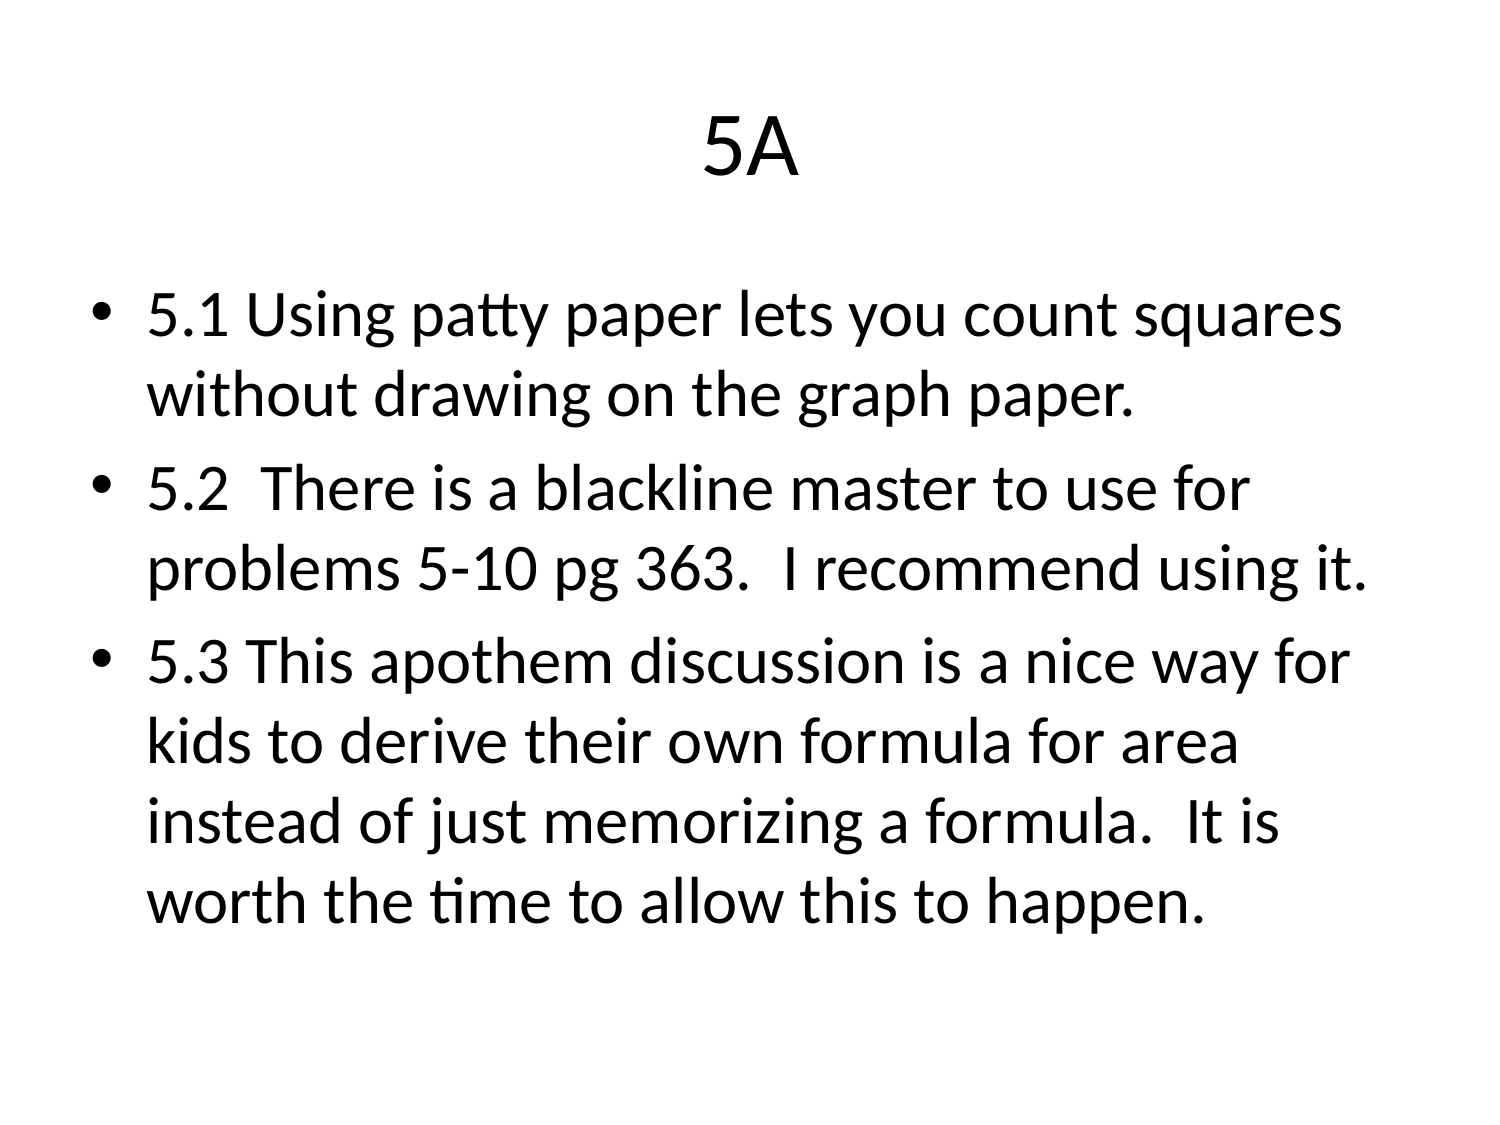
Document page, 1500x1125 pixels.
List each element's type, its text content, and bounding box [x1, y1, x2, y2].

title 5A [75, 45, 1425, 233]
list 5.1 Using patty paper lets you count squares without drawing on the graph paper. 5.2 There is a blackline master to use for problems 5-10 pg 363. I recommend using it. 5.3 This apothem discussion is a nice way for kids to derive their own formula for area instead of just memorizing a formula. It is worth the time to allow this to happen. [75, 262, 1425, 1005]
